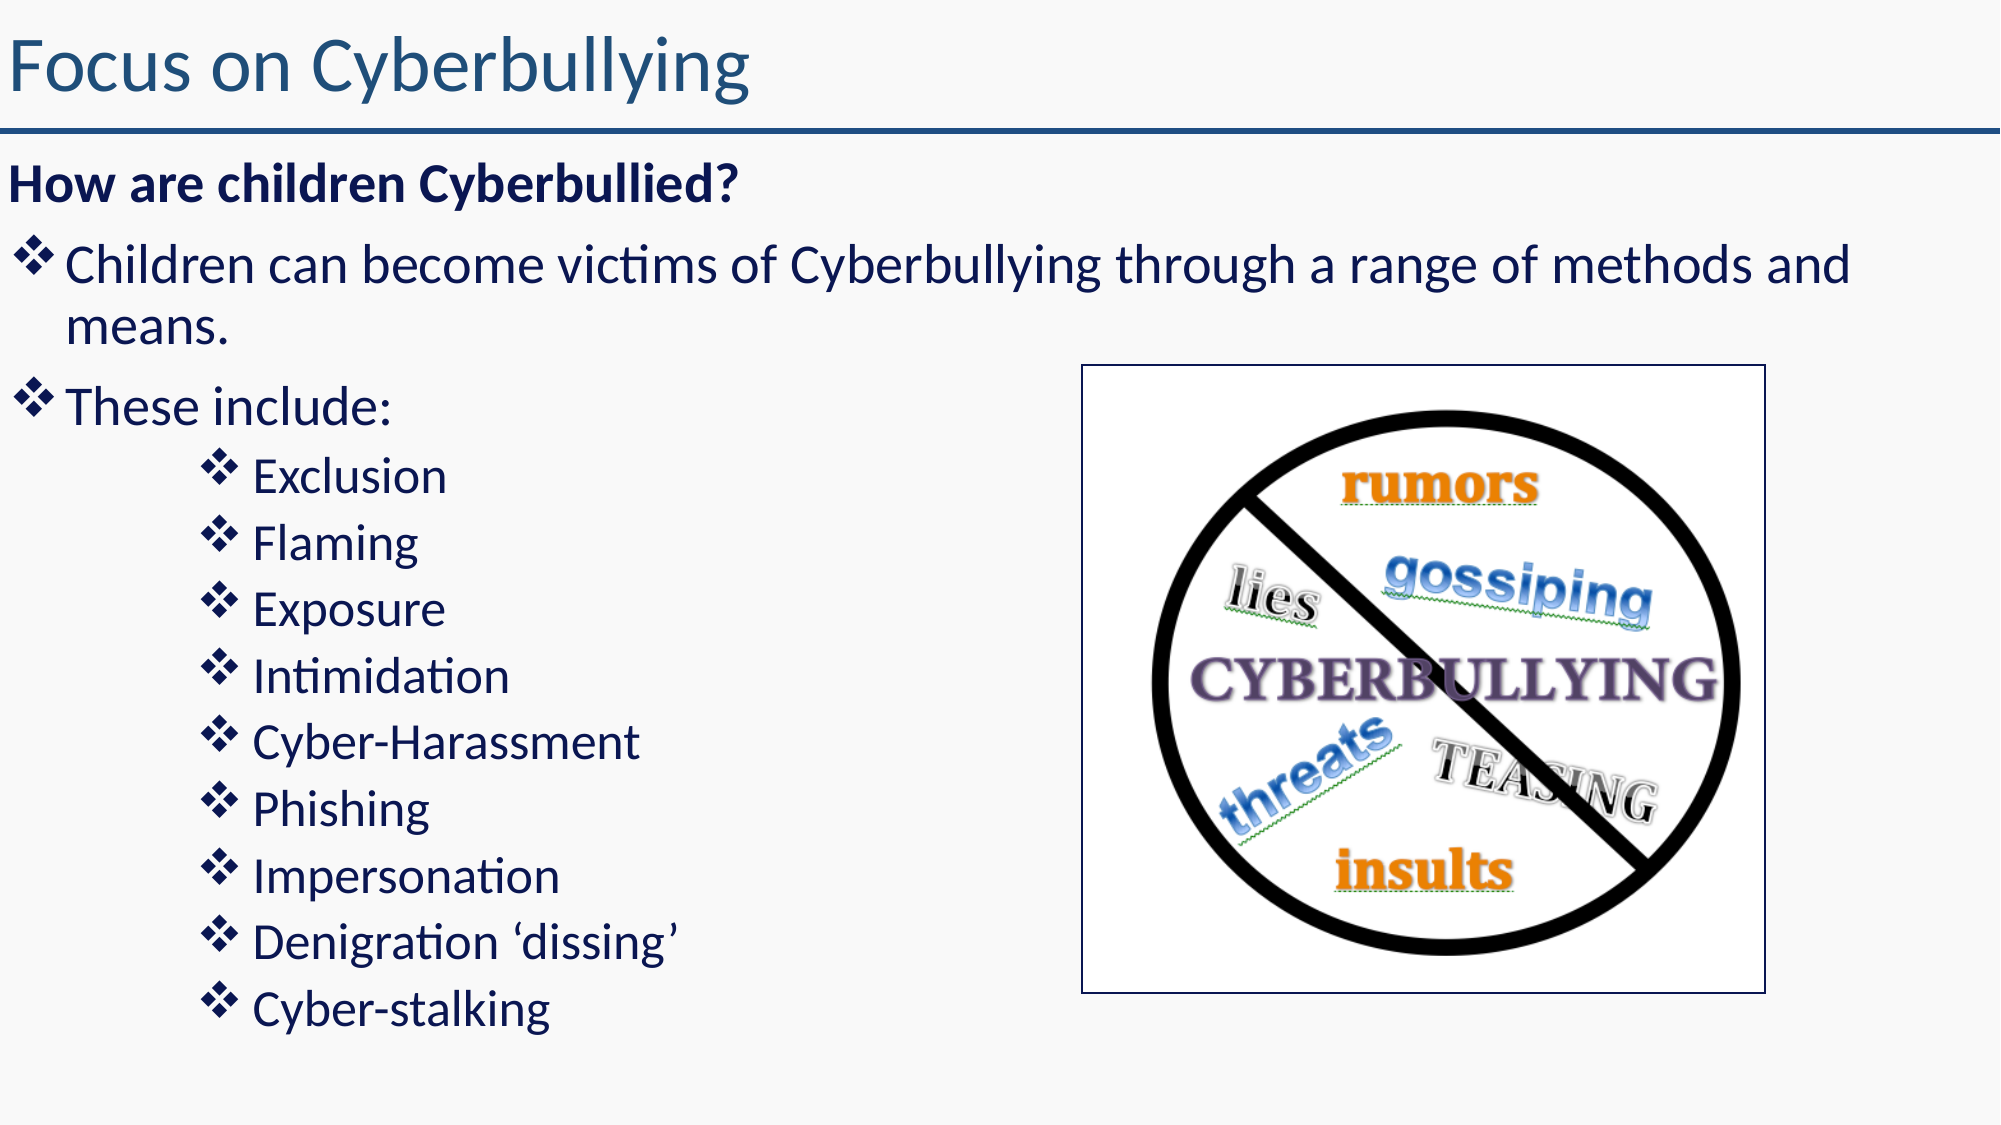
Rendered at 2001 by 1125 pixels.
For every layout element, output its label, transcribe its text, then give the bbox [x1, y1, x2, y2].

list How are children Cyberbullied? Children can become victims of Cyberbullying through a range of methods and means. These include: Exclusion Flaming Exposure Intimidation Cyber-Harassment Phishing Impersonation Denigration ‘dissing’ Cyber-stalking​ [0, 144, 2000, 1111]
title Focus on Cyberbullying [0, 0, 2000, 131]
picture [1082, 365, 1765, 993]
